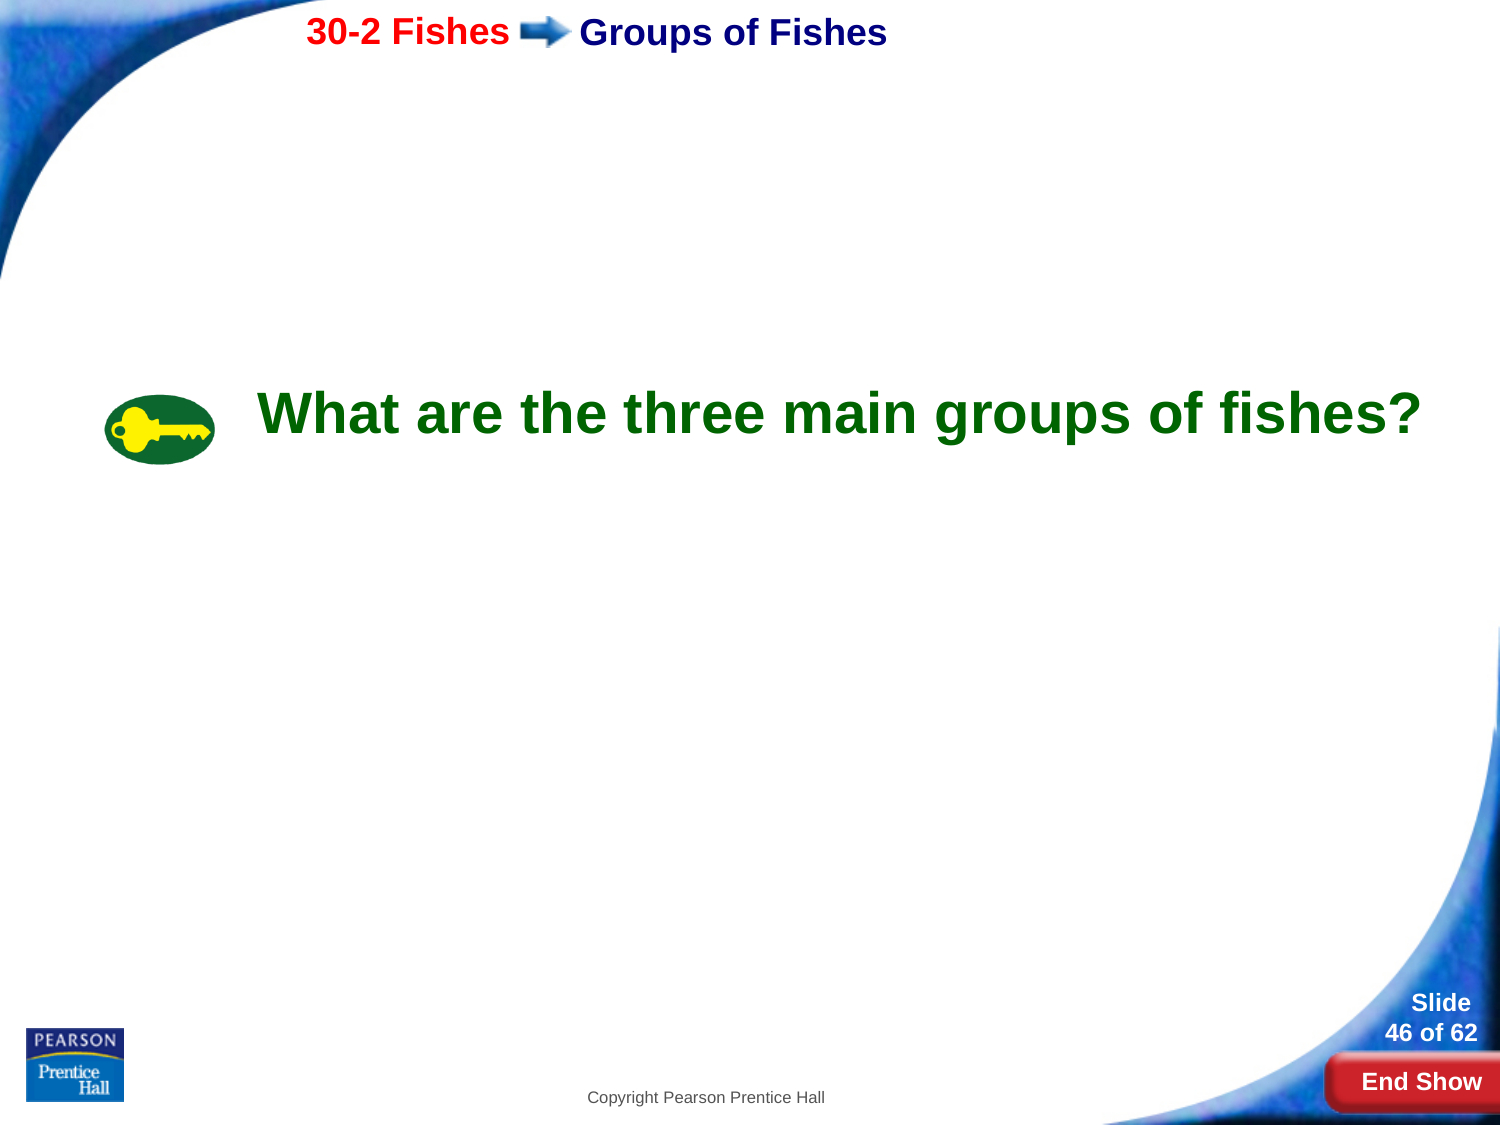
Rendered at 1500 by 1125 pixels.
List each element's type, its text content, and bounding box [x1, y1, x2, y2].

title Groups of Fishes [564, 0, 1234, 76]
list What are the three main groups of fishes? [44, 179, 1500, 938]
picture [0, 0, 1500, 1125]
footer Copyright Pearson Prentice Hall [468, 1078, 945, 1105]
